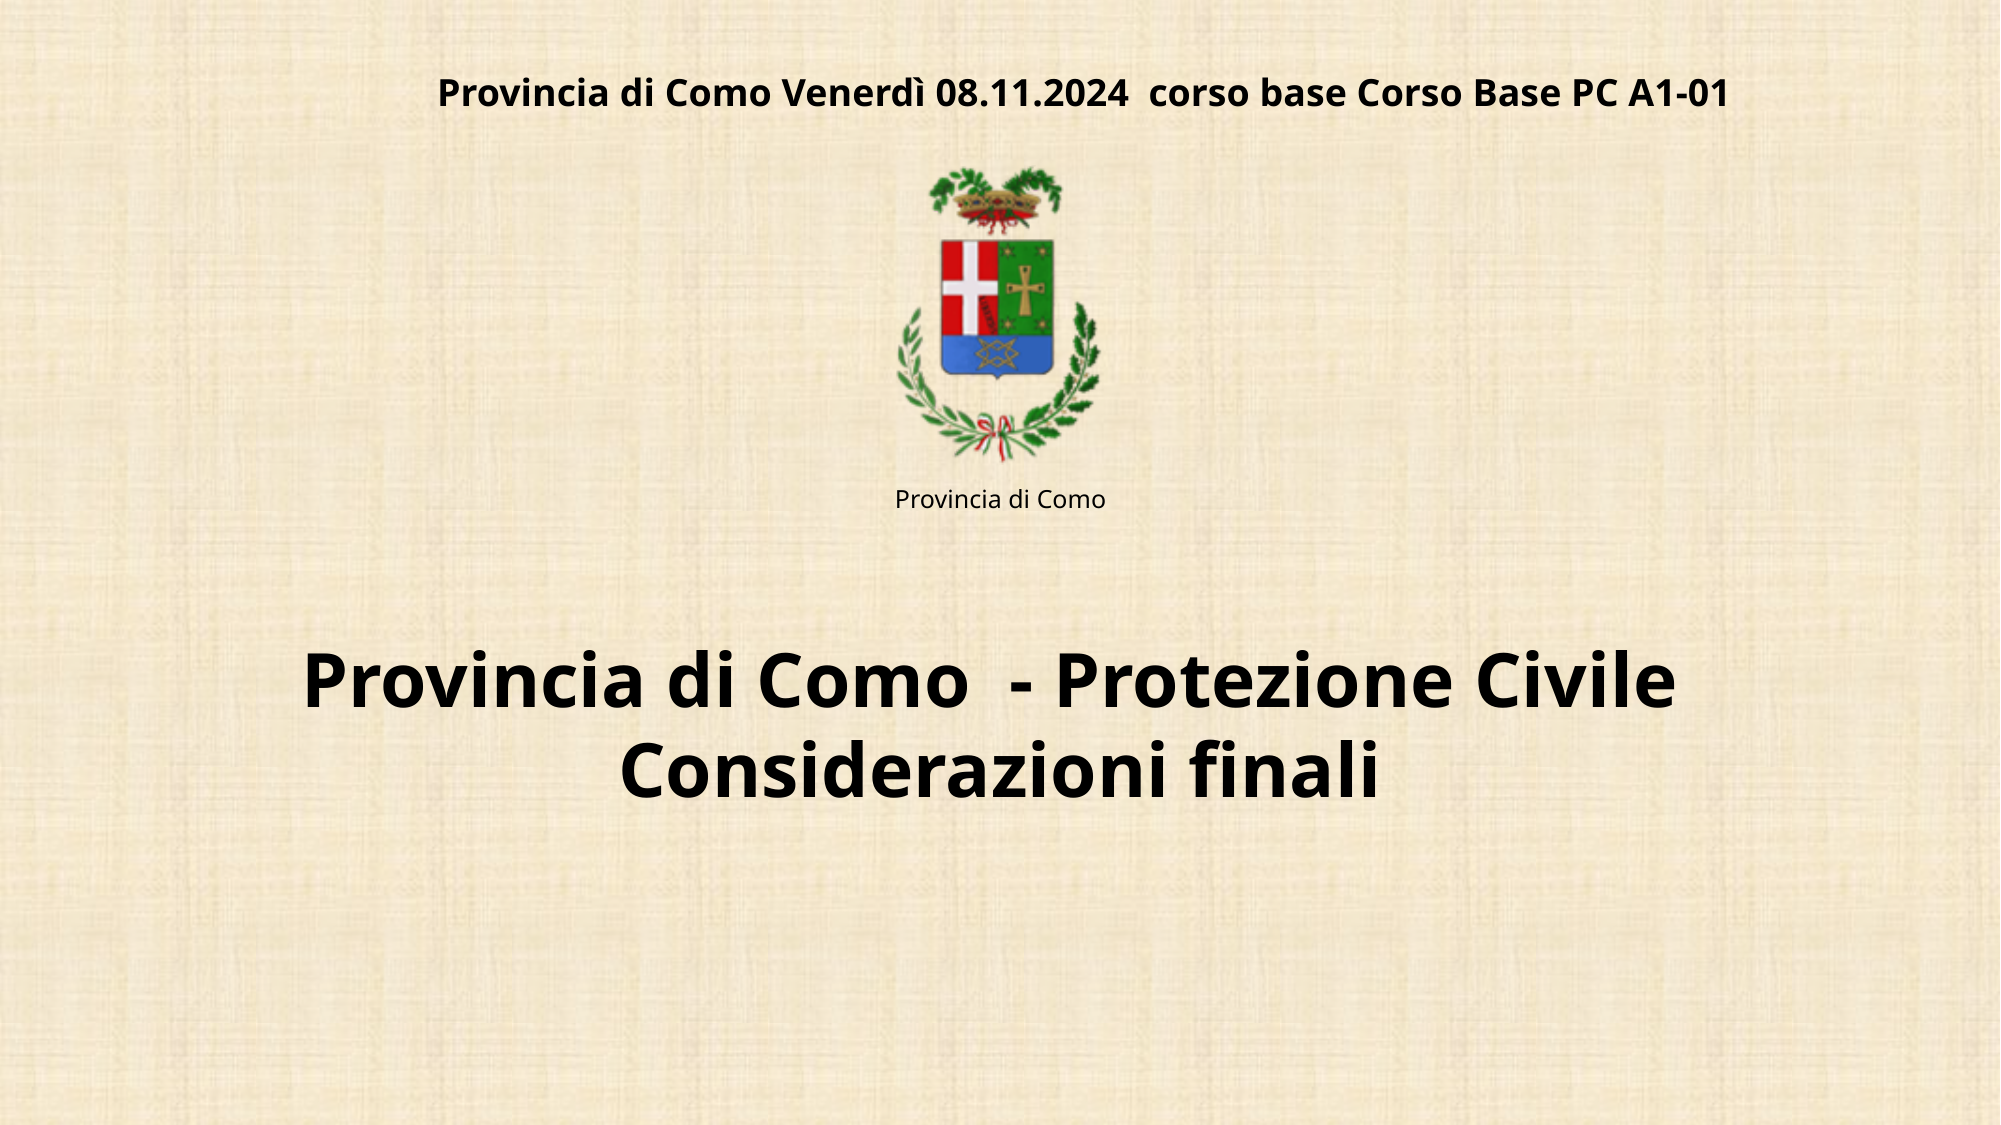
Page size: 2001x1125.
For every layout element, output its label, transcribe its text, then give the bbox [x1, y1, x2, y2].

picture [849, 164, 1150, 465]
text_box Provincia di Como - Protezione Civile Considerazioni finali [172, 625, 1828, 821]
text_box Provincia di Como [876, 476, 1125, 522]
text_box Provincia di Como Venerdì 08.11.2024 corso base Corso Base PC A1-01 [413, 61, 1756, 267]
